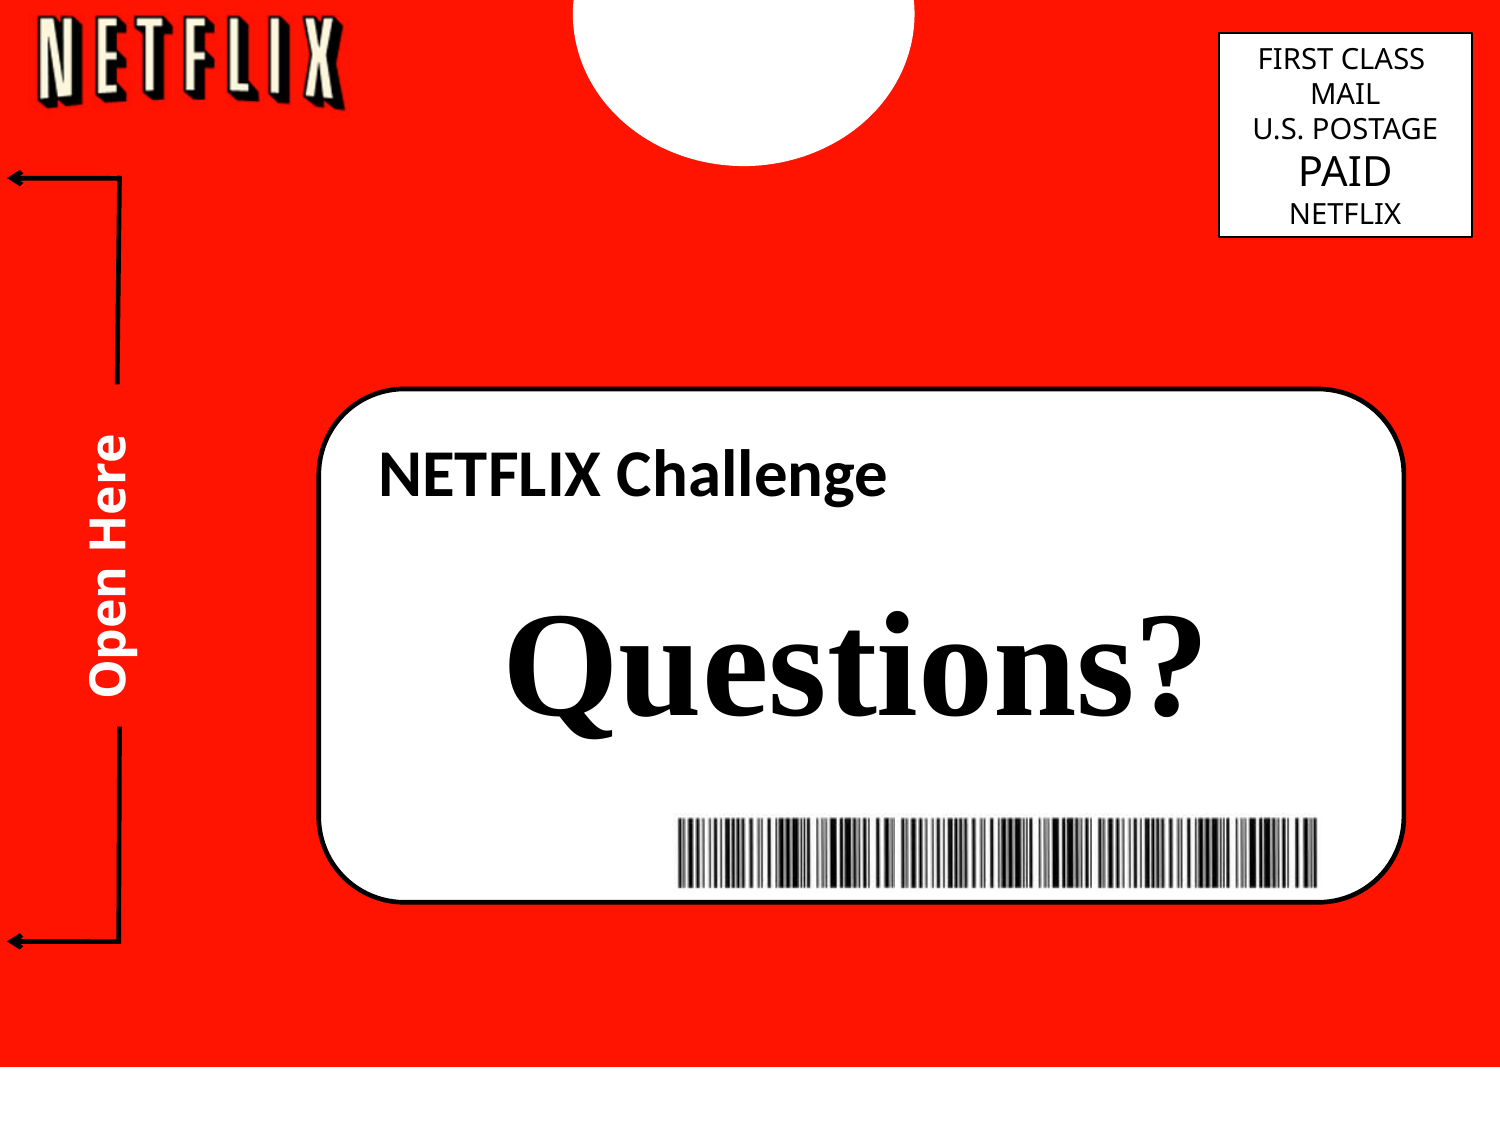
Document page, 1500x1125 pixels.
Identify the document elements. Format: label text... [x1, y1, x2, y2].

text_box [318, 388, 1405, 903]
text_box FIRST CLASS MAIL U.S. POSTAGE PAID NETFLIX [1218, 32, 1472, 238]
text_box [13, 278, 223, 282]
text_box [0, 1067, 1500, 1125]
picture [0, 0, 378, 126]
text_box [572, 0, 915, 167]
text_box Open Here [67, 391, 159, 715]
